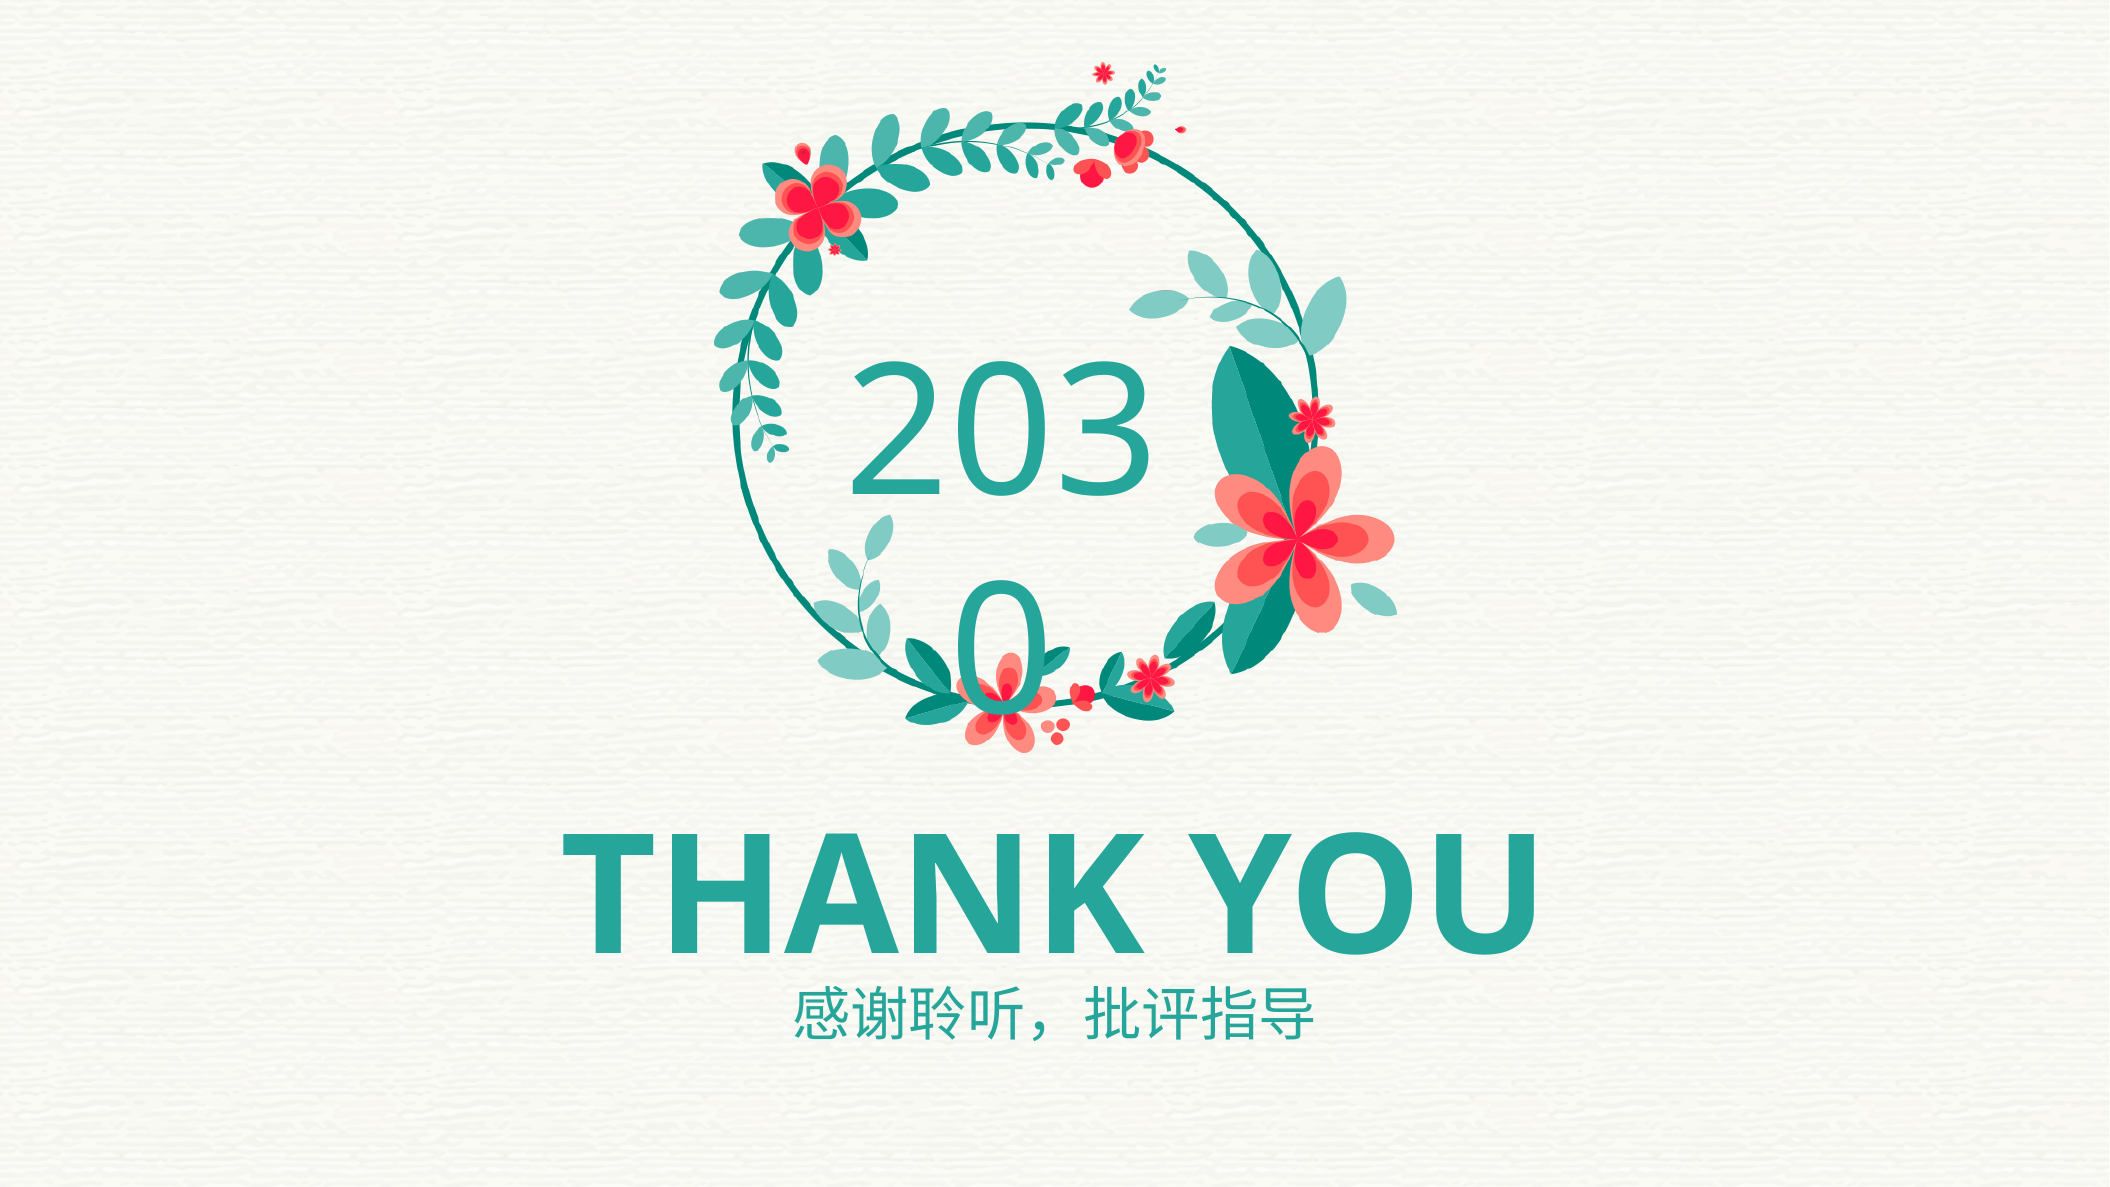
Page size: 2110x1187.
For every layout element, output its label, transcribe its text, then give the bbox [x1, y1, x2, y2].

picture [0, 0, 2110, 1187]
text_box THANK YOU [530, 786, 1579, 987]
text_box 感谢聆听，批评指导 [773, 976, 1336, 1047]
